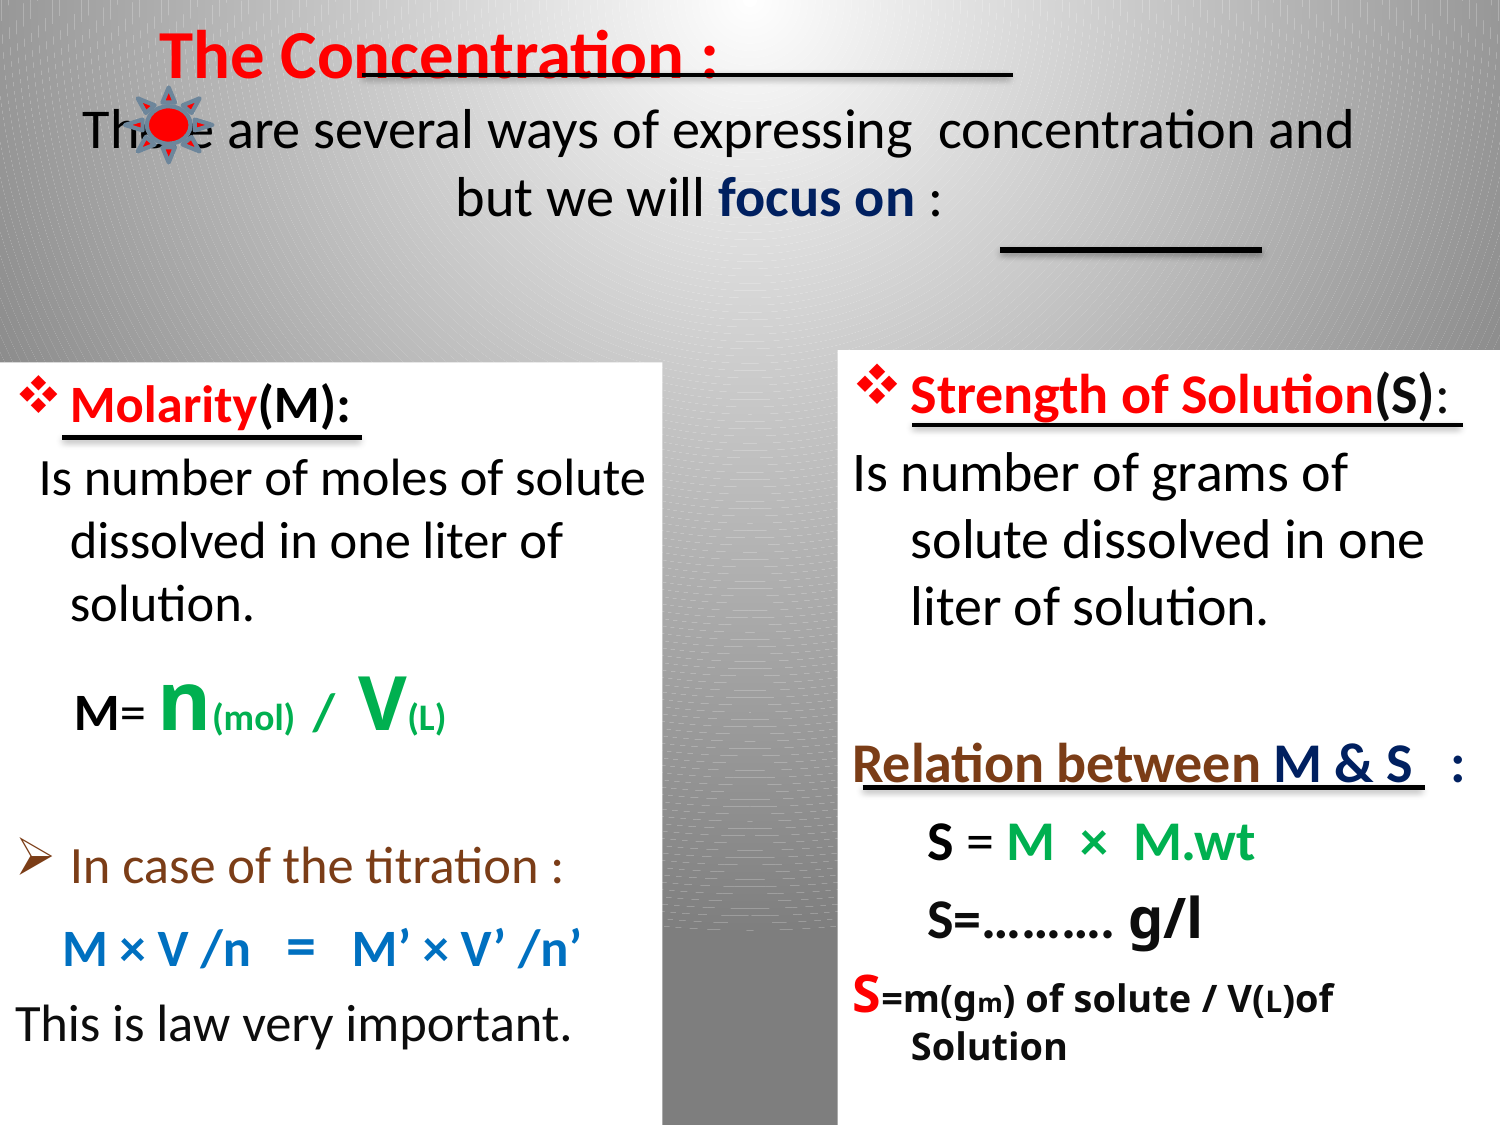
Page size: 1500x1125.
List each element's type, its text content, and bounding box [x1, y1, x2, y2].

text_box [122, 85, 215, 165]
list Strength of Solution(S): Is number of grams of solute dissolved in one liter of solution. Relation between M & S : S = M × M.wt S=………. g/l S=m(gm) of solute / V(L)of Solution [837, 350, 1500, 1125]
title The Concentration : There are several ways of expressing concentration and but we will focus on : [24, 0, 1413, 238]
list Molarity(M): Is number of moles of solute dissolved in one liter of solution. M= n(mol) / V(L) In case of the titration : M × V /n = M’ × V’ /n’ This is law very important. [0, 362, 663, 1125]
